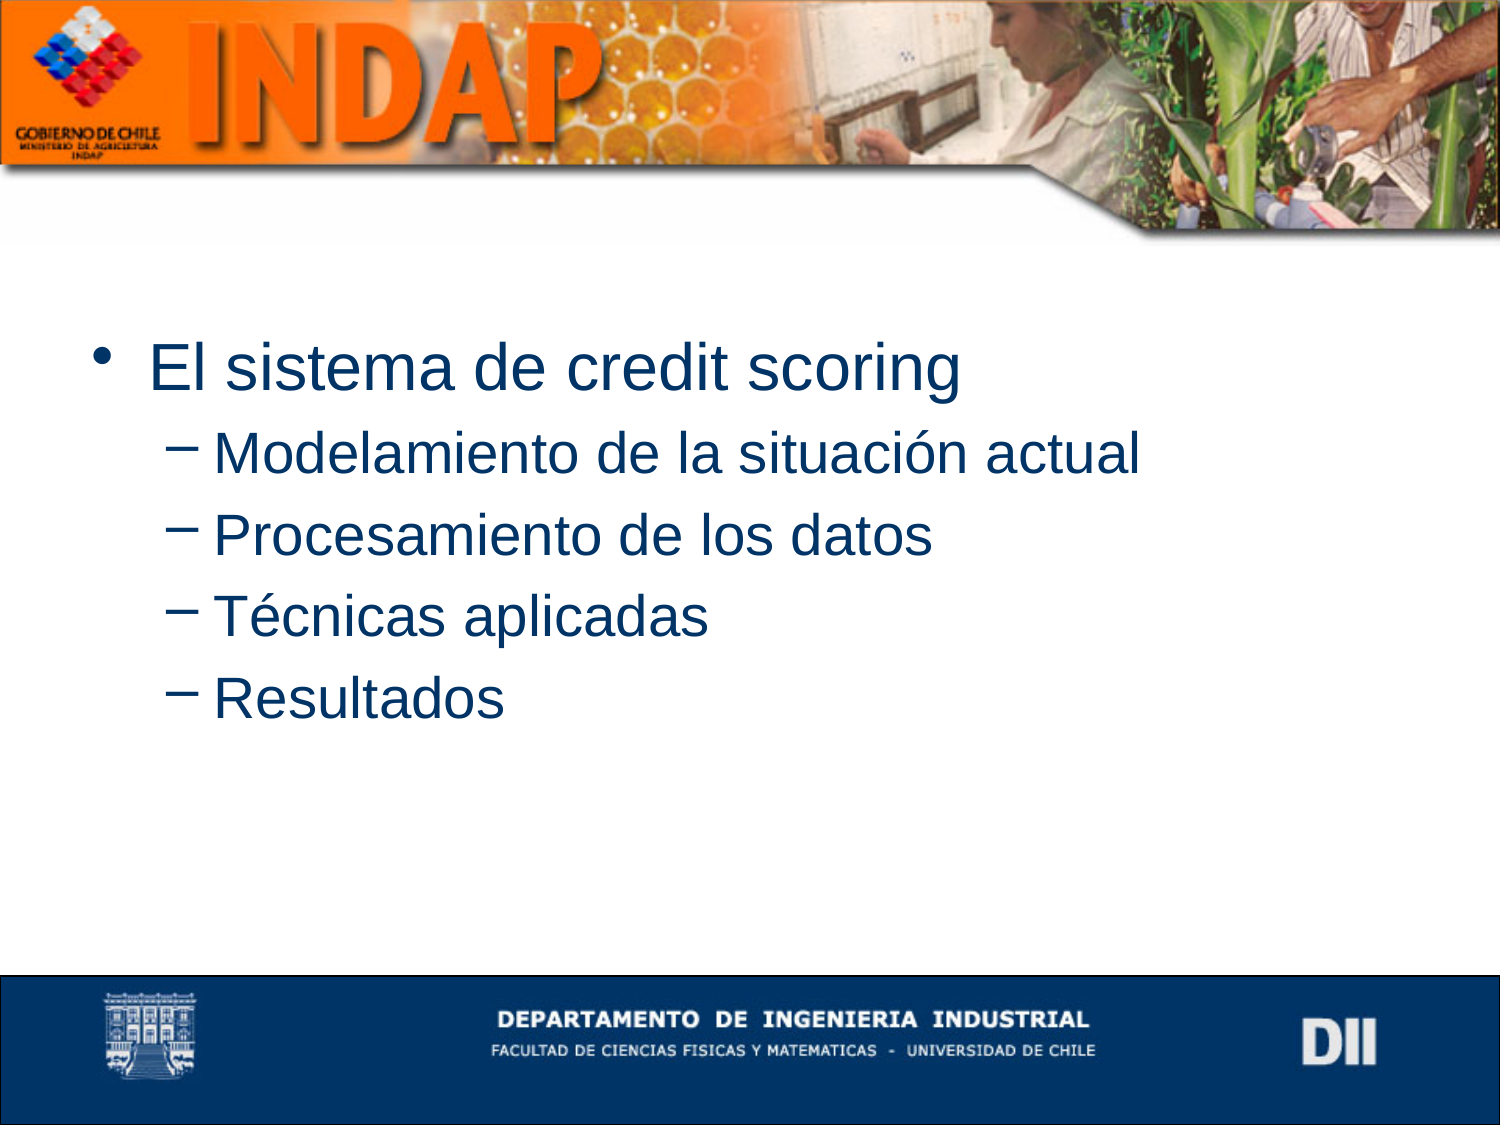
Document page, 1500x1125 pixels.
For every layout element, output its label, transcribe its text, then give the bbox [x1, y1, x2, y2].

picture [100, 1012, 202, 1083]
picture [0, 0, 1500, 246]
picture [490, 1012, 1100, 1064]
picture [1293, 1012, 1383, 1071]
list El sistema de credit scoring Modelamiento de la situación actual Procesamiento de los datos Técnicas aplicadas Resultados [76, 315, 1428, 1012]
